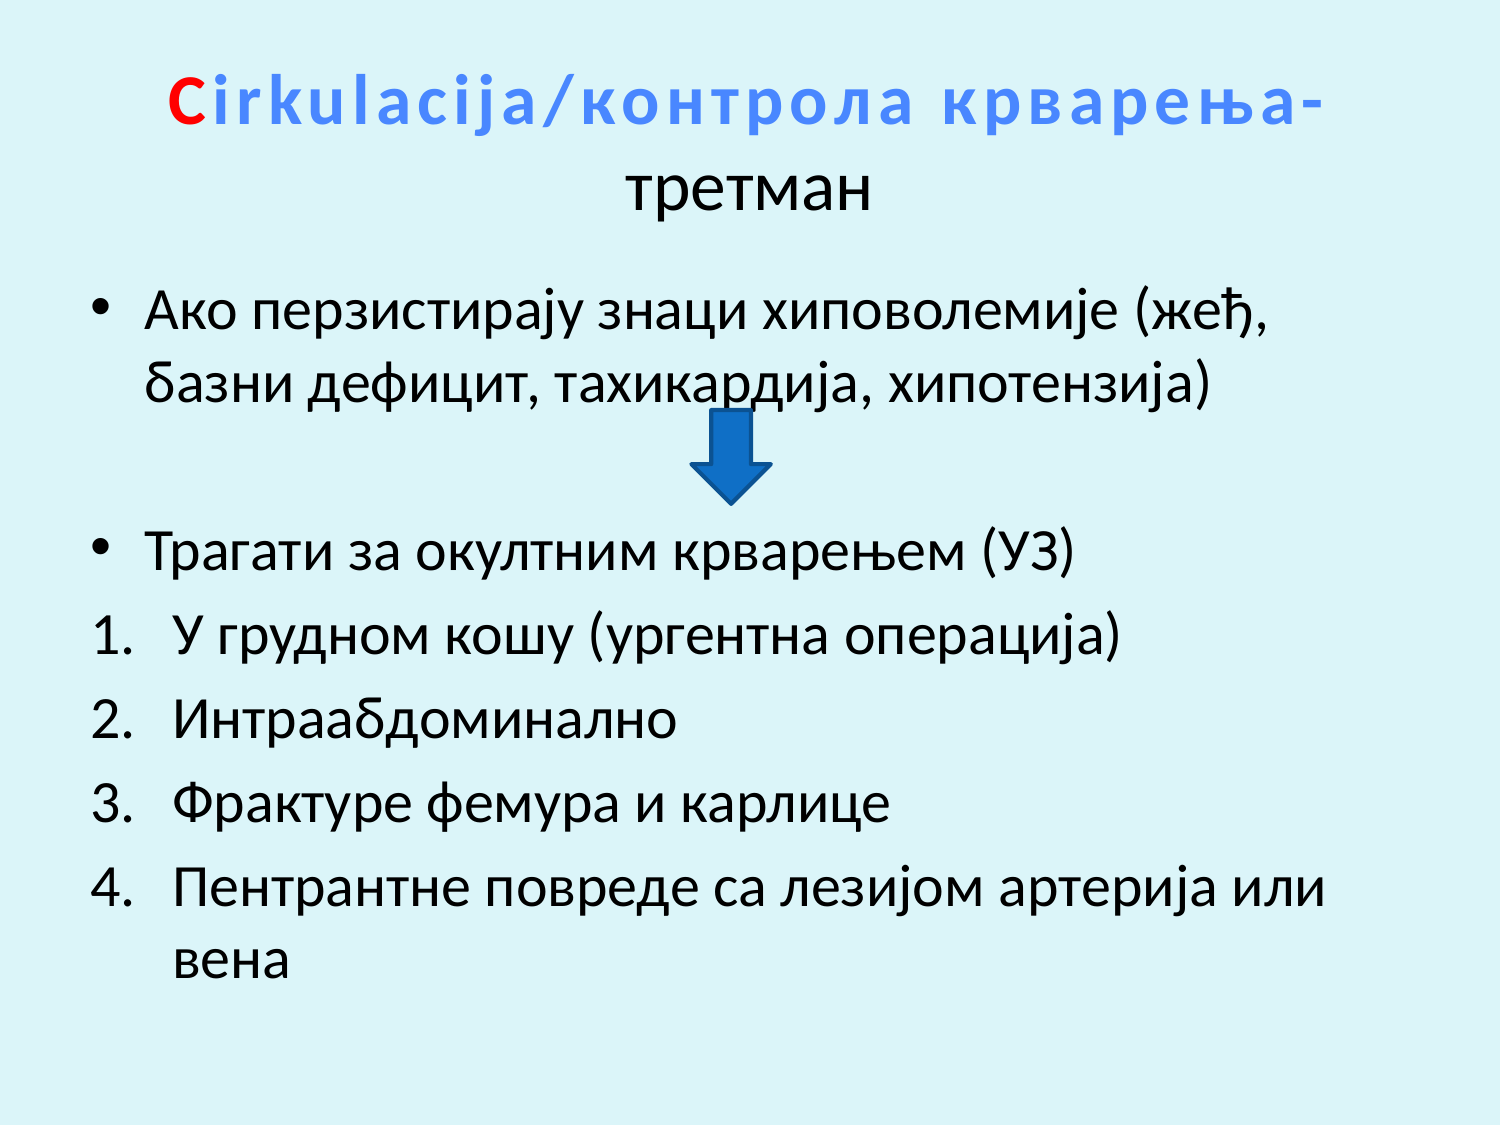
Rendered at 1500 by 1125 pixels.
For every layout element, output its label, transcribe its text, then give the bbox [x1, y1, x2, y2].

text_box [689, 407, 773, 506]
title Cirkulacija/контрола крварења- третман [75, 45, 1425, 233]
list Ако перзистирају знаци хиповолемије (жеђ, базни дефицит, тахикардија, хипотензија) Трагати за окултним крварењем (УЗ) У грудном кошу (ургентна операција) Интраабдоминално Фрактуре фемура и карлице Пентрантне повреде са лезијом артерија или вена [75, 262, 1425, 1005]
